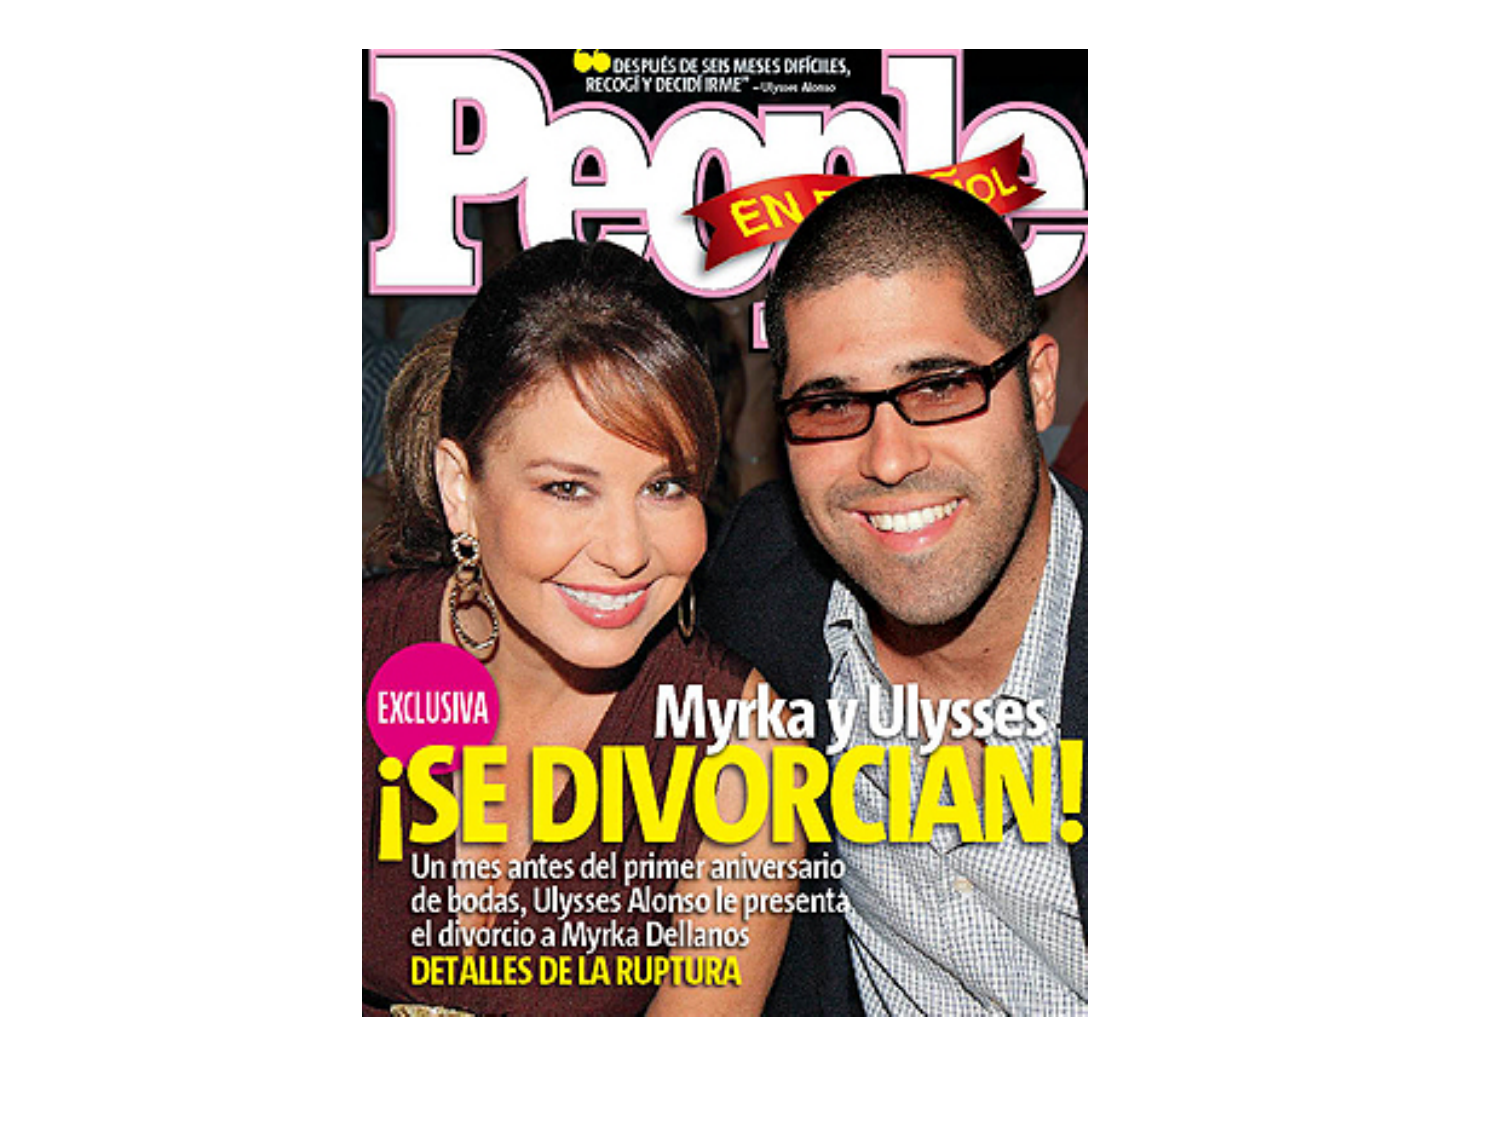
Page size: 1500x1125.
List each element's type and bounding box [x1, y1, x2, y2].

picture [362, 49, 1088, 1017]
